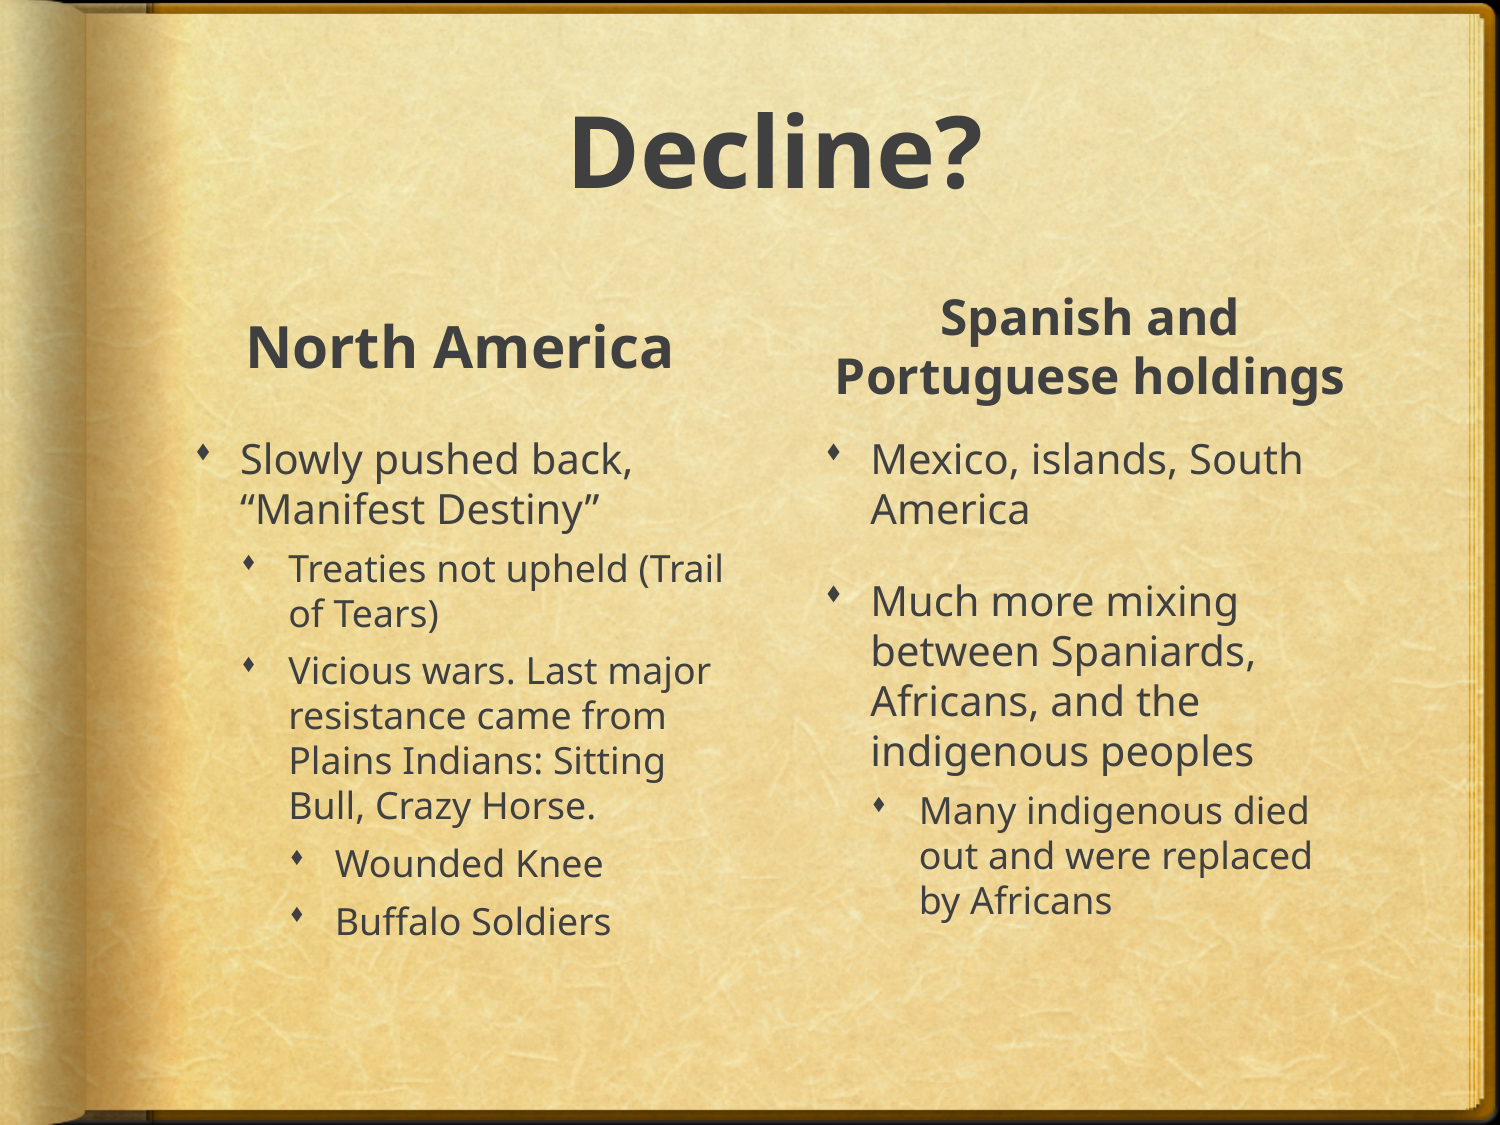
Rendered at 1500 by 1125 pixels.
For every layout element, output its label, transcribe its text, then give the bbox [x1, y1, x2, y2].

list North America [178, 277, 742, 413]
list Spanish and Portuguese holdings [809, 277, 1372, 413]
picture [0, 0, 1500, 1125]
title Decline? [178, 45, 1372, 265]
list Mexico, islands, South America Much more mixing between Spaniards, Africans, and the indigenous peoples Many indigenous died out and were replaced by Africans [809, 425, 1372, 1005]
list Slowly pushed back, “Manifest Destiny” Treaties not upheld (Trail of Tears) Vicious wars. Last major resistance came from Plains Indians: Sitting Bull, Crazy Horse. Wounded Knee Buffalo Soldiers [178, 425, 742, 1005]
